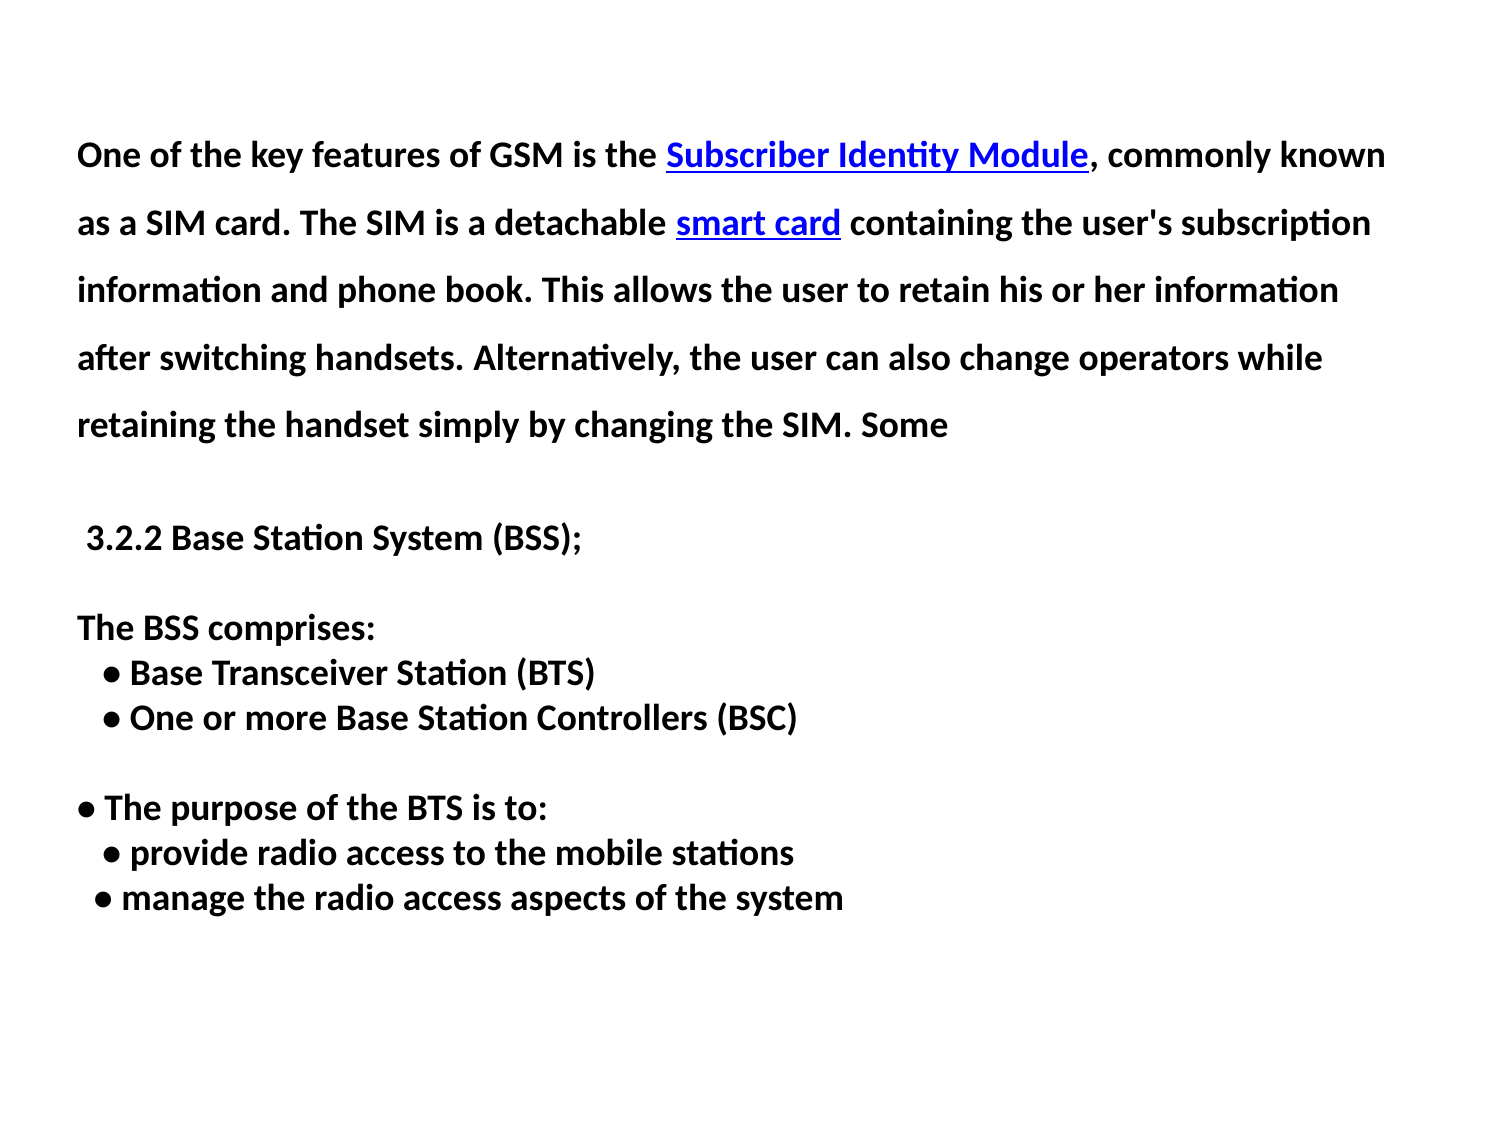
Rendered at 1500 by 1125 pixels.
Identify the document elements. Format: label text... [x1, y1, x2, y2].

text_box One of the key features of GSM is the Subscriber Identity Module, commonly known as a SIM card. The SIM is a detachable smart card containing the user's subscription information and phone book. This allows the user to retain his or her information after switching handsets. Alternatively, the user can also change operators while retaining the handset simply by changing the SIM. Some 3.2.2 Base Station System (BSS); The BSS comprises: • Base Transceiver Station (BTS) • One or more Base Station Controllers (BSC) • The purpose of the BTS is to: • provide radio access to the mobile stations • manage the radio access aspects of the system [62, 100, 1425, 971]
